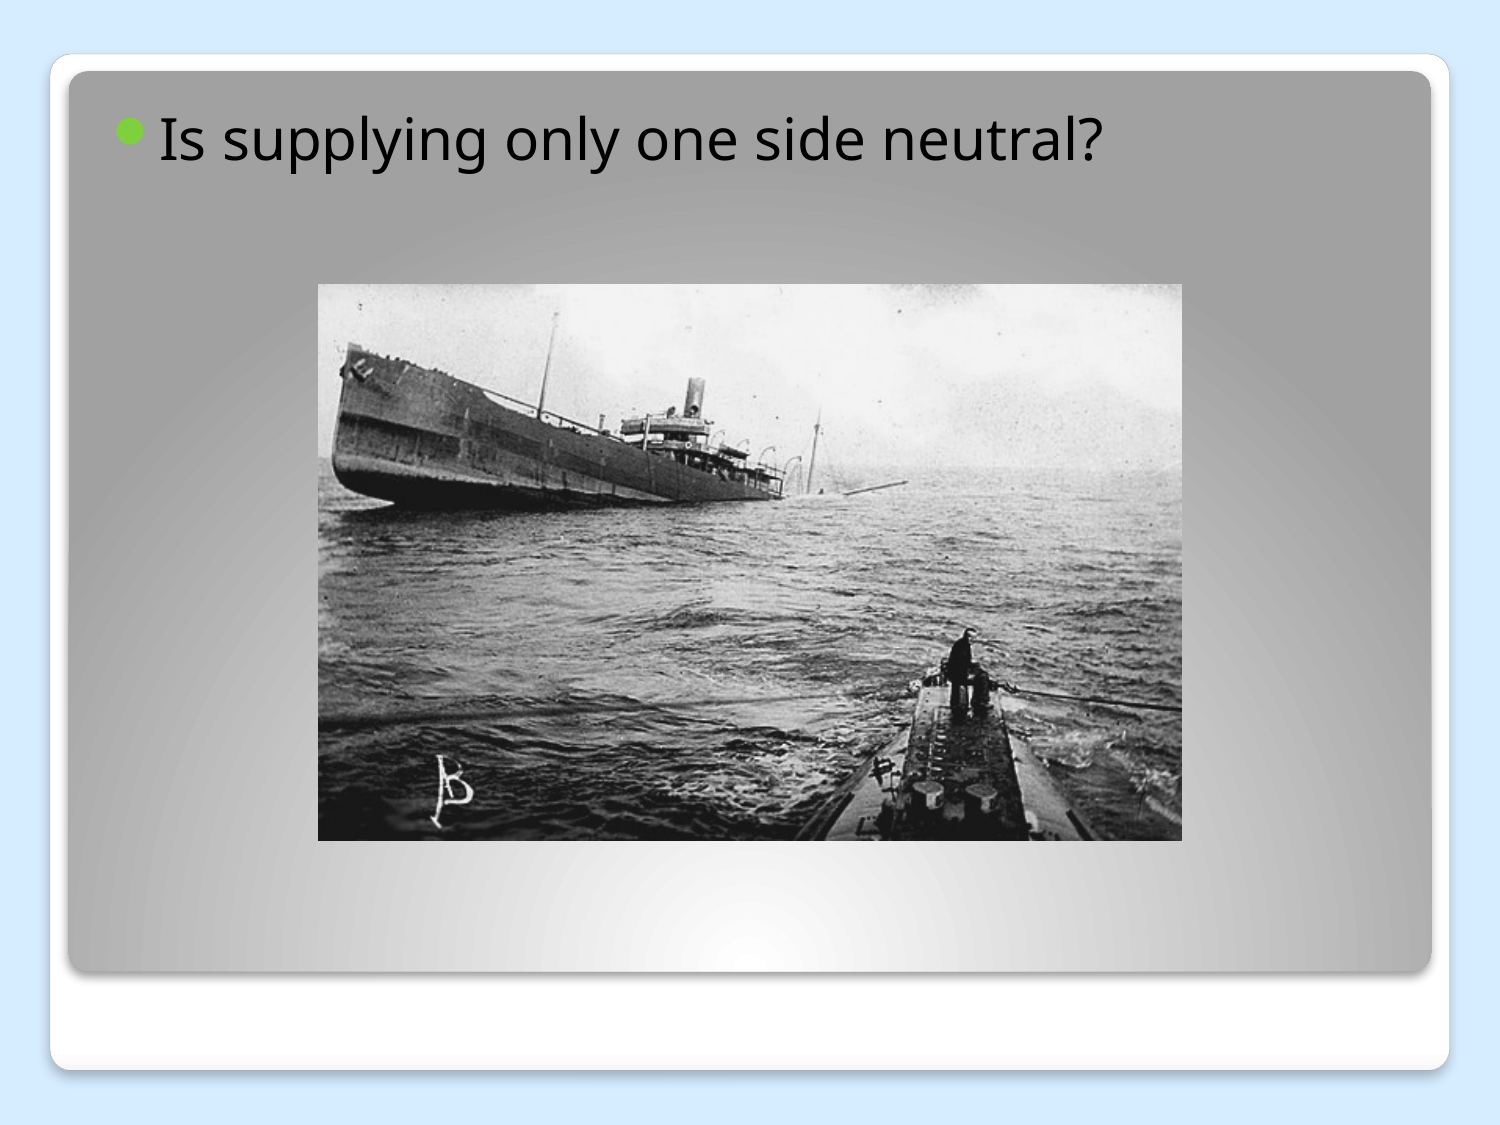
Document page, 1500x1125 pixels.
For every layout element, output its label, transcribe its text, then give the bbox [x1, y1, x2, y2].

list Is supplying only one side neutral? [82, 86, 1425, 774]
picture [318, 284, 1182, 841]
